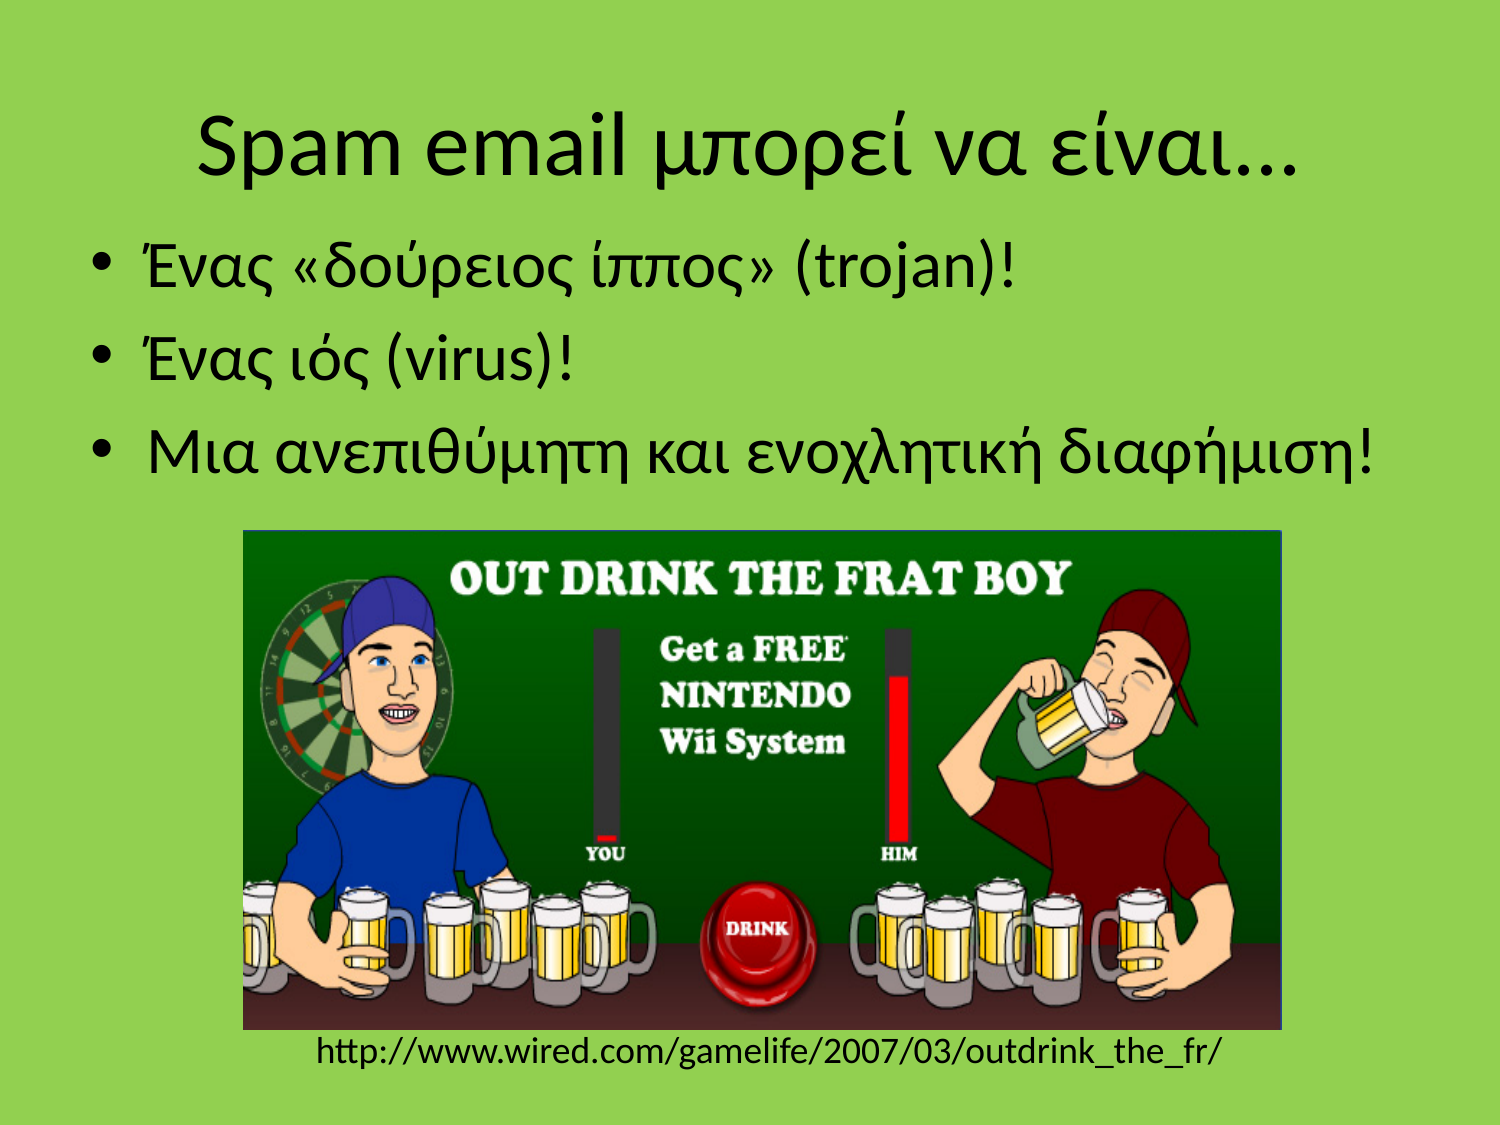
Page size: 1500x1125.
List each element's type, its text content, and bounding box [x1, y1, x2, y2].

text_box http://www.wired.com/gamelife/2007/03/outdrink_the_fr/ [301, 1018, 1329, 1079]
picture [242, 529, 1282, 1030]
title Spam email μπορεί να είναι... [75, 45, 1425, 212]
list Ένας «δούρειος ίππος» (trojan)! Ένας ιός (virus)! Μια ανεπιθύμητη και ενοχλητική διαφήμιση! [75, 212, 1425, 579]
